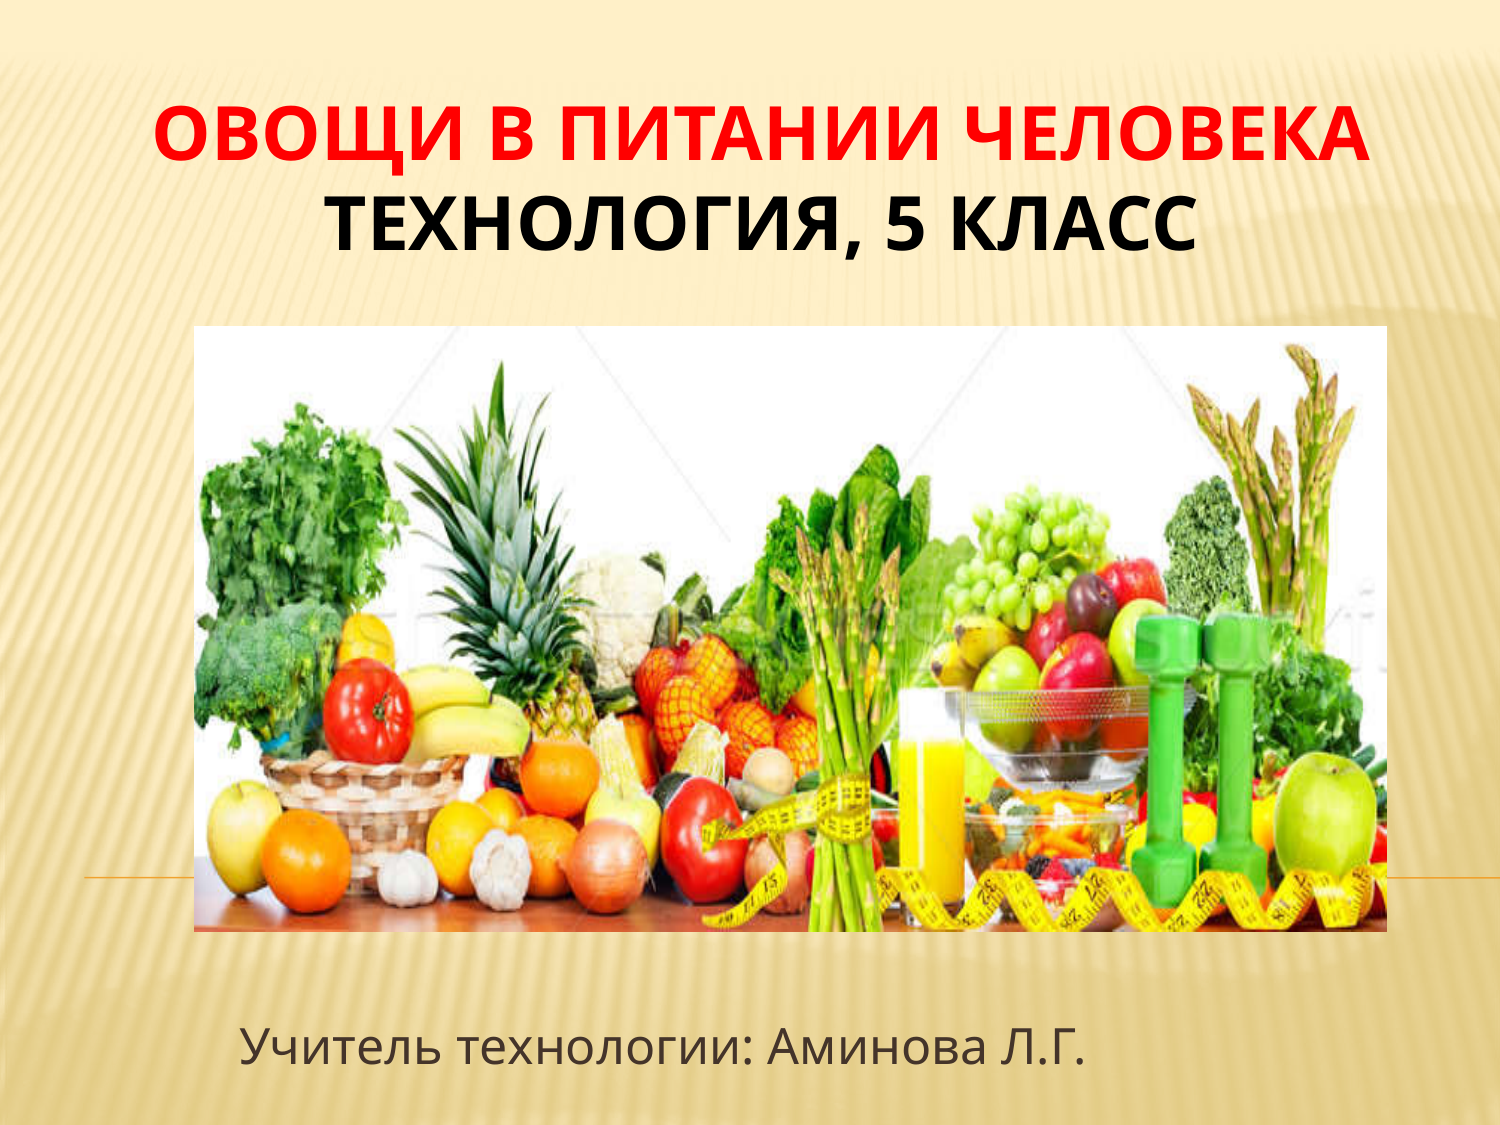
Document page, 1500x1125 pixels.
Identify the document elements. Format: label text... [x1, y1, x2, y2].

subtitle Учитель технологии: Аминова Л.Г. [225, 964, 1275, 1083]
title Овощи в питании человека Технология, 5 класс [53, 78, 1471, 374]
picture [194, 325, 1387, 932]
